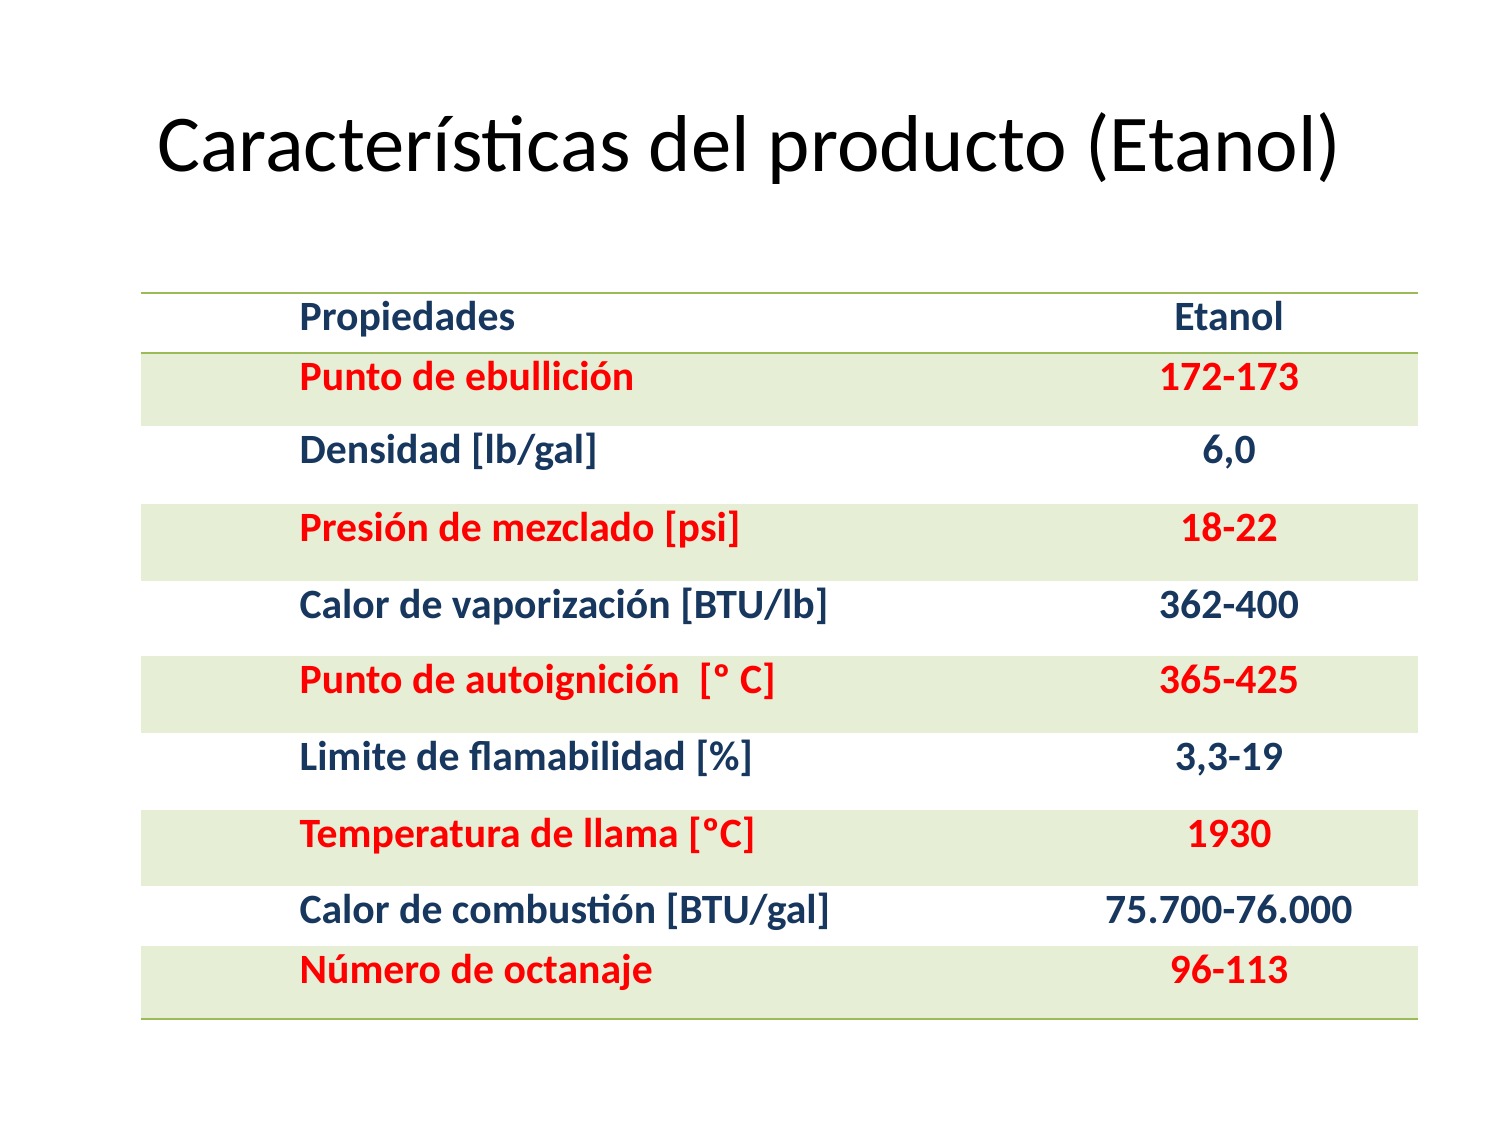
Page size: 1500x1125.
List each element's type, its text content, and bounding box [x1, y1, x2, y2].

table_cell Punto de autoignición [º C] [141, 656, 893, 733]
table_cell 6,0 [893, 426, 1418, 504]
table_cell 365-425 [893, 656, 1418, 733]
table_cell Limite de flamabilidad [%] [141, 733, 893, 810]
table_header Etanol [893, 294, 1418, 352]
table_cell 75.700-76.000 [893, 886, 1418, 946]
table_cell Número de octanaje [141, 946, 893, 1018]
table_header Propiedades [141, 294, 893, 352]
table_cell 3,3-19 [893, 733, 1418, 810]
table_cell Presión de mezclado [psi] [141, 504, 893, 581]
table_cell 362-400 [893, 581, 1418, 656]
table_cell 172-173 [893, 354, 1418, 426]
table_cell Calor de vaporización [BTU/lb] [141, 581, 893, 656]
table_cell 18-22 [893, 504, 1418, 581]
table_cell Calor de combustión [BTU/gal] [141, 886, 893, 946]
table_cell Densidad [lb/gal] [141, 426, 893, 504]
table_cell 96-113 [893, 946, 1418, 1018]
table_cell 1930 [893, 810, 1418, 886]
table_cell Punto de ebullición [141, 354, 893, 426]
title Características del producto (Etanol) [75, 45, 1425, 233]
table_cell Temperatura de llama [ºC] [141, 810, 893, 886]
